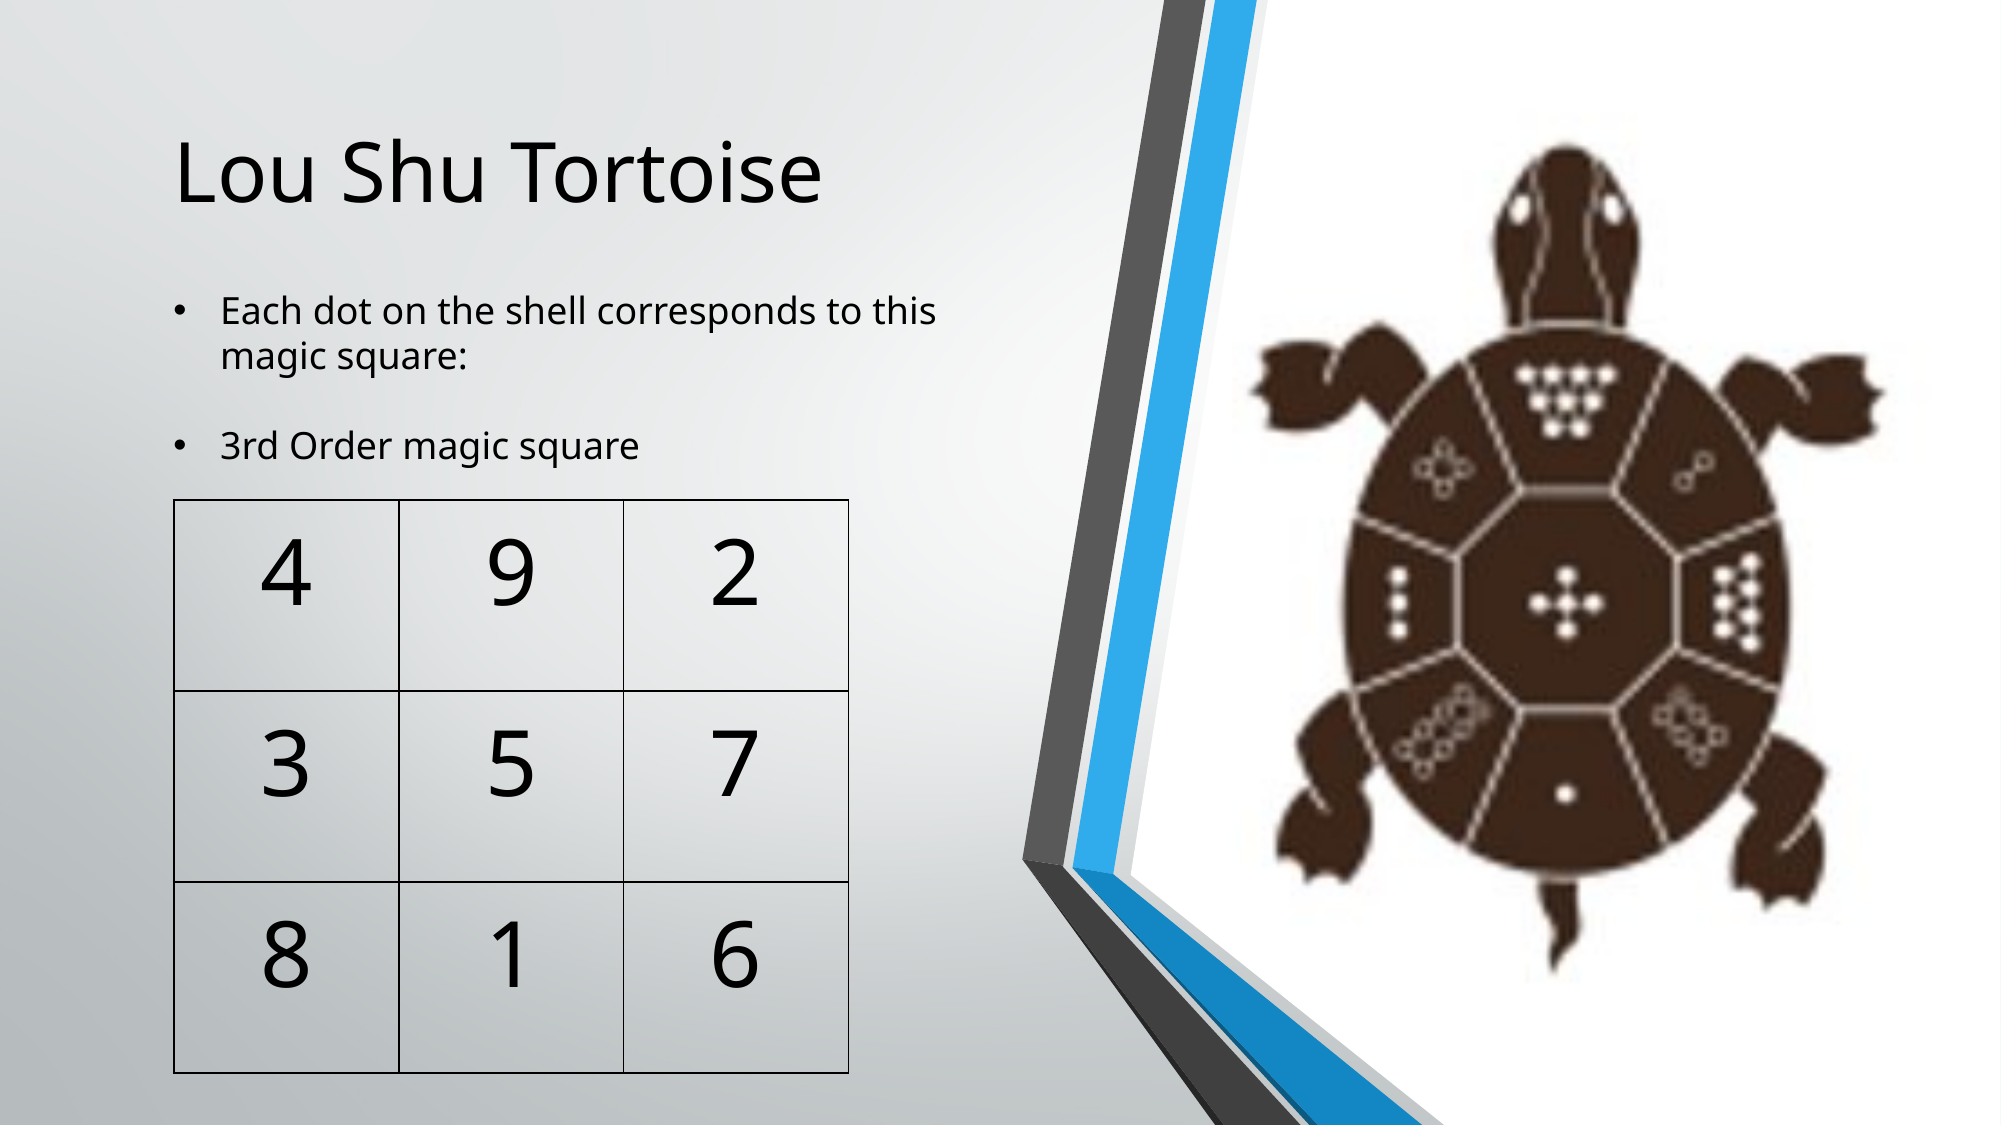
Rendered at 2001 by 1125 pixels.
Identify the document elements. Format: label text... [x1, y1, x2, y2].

title Lou Shu Tortoise [158, 25, 1022, 313]
table_header 2 [624, 501, 848, 690]
picture [1423, 0, 2000, 1125]
text_box Each dot on the shell corresponds to this magic square:​ 3rd Order magic square [158, 279, 972, 475]
table_header 4 [175, 501, 398, 690]
table_cell 8 [175, 883, 398, 1072]
table_cell 7 [624, 692, 848, 881]
table_cell 6 [624, 883, 848, 1072]
text_box [0, 0, 1022, 1125]
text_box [1022, 0, 1423, 1125]
table_cell 5 [400, 692, 623, 881]
table_cell 1 [400, 883, 623, 1072]
table_cell 3 [175, 692, 398, 881]
table_header 9 [400, 501, 623, 690]
